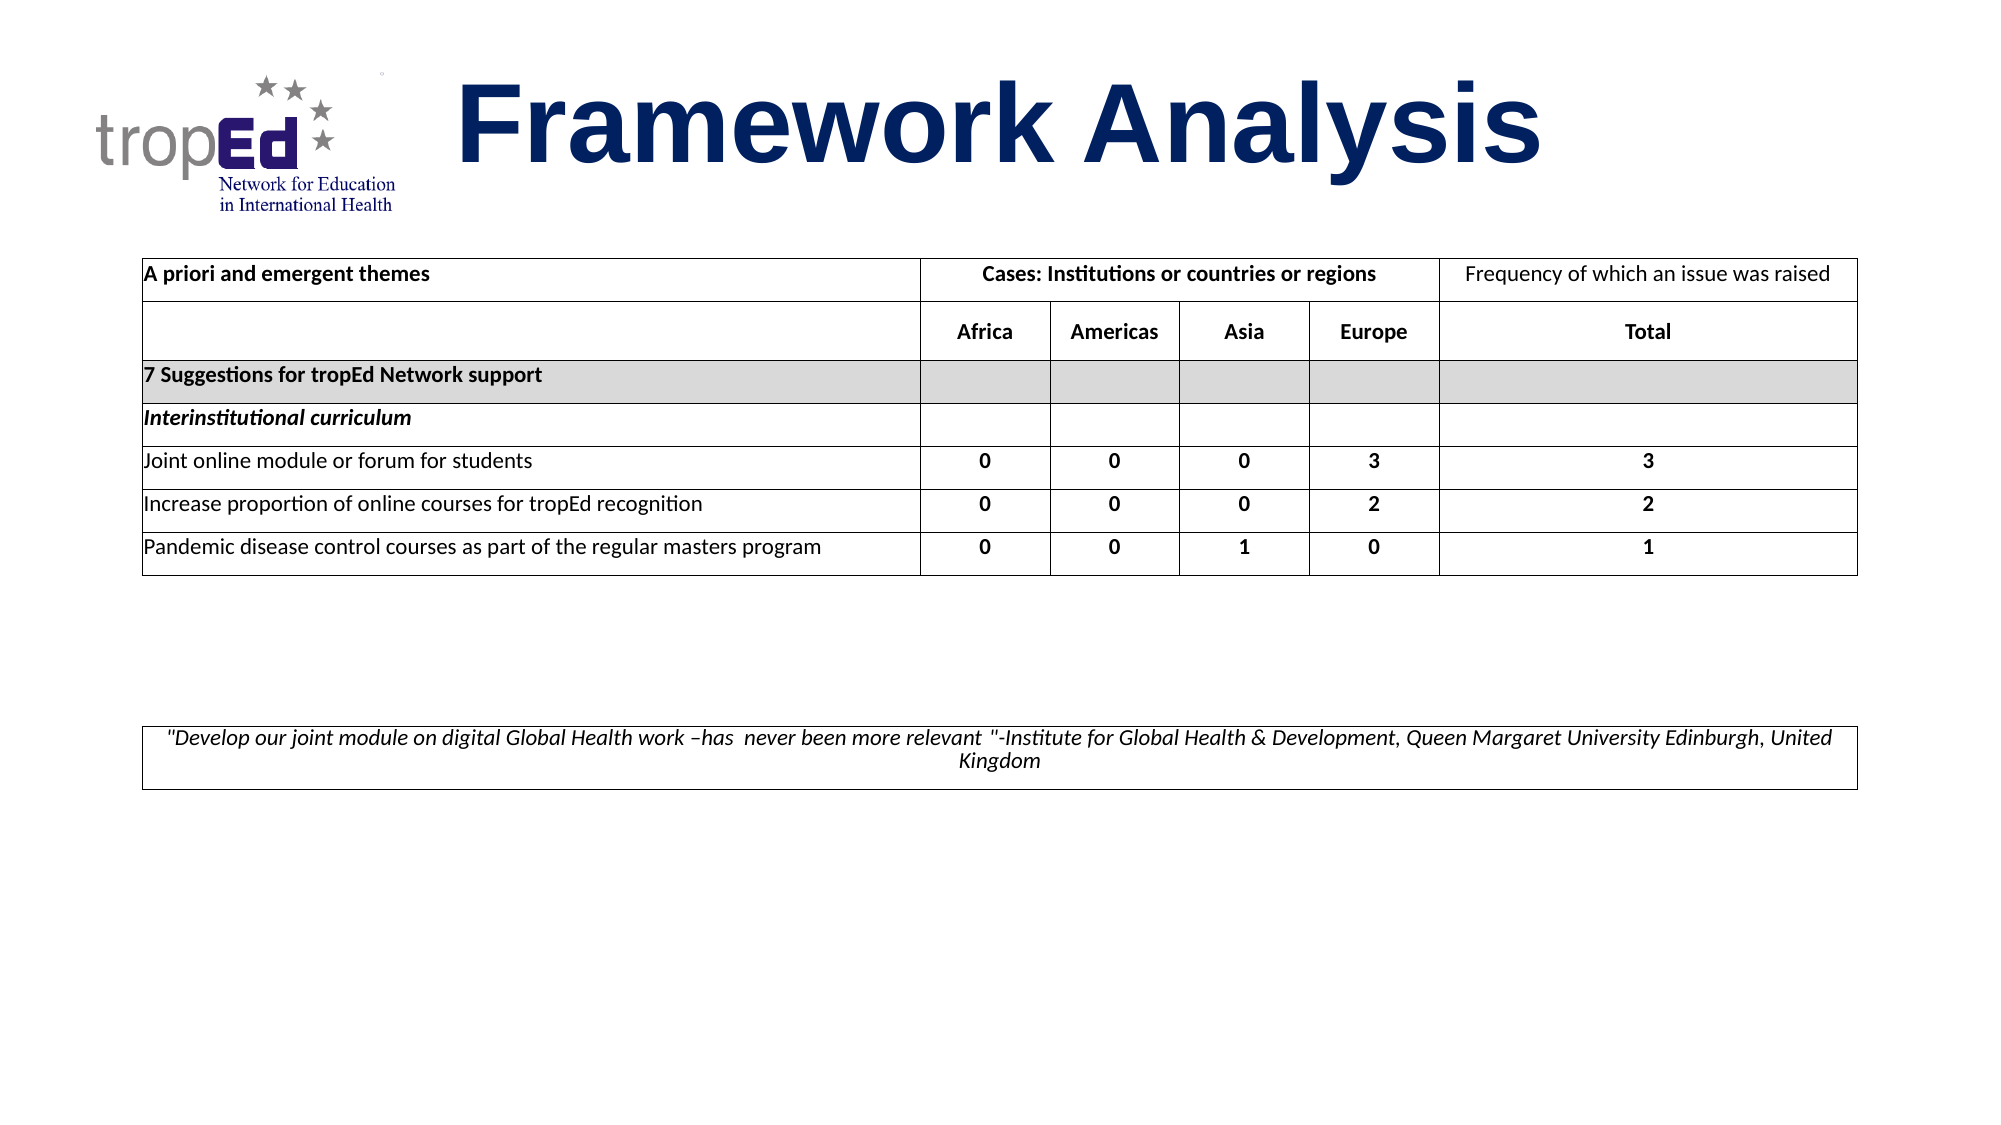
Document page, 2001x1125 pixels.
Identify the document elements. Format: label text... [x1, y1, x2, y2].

table_cell [1051, 404, 1179, 446]
table_header A priori and emergent themes [143, 259, 920, 301]
table_cell 0 [1051, 447, 1179, 489]
table_cell 0 [1051, 490, 1179, 532]
table_cell [143, 302, 920, 360]
table_cell 0 [1180, 447, 1309, 489]
table_cell Joint online module or forum for students [143, 447, 920, 489]
table_cell [921, 361, 1050, 403]
table_cell Increase proportion of online courses for tropEd recognition​ [143, 490, 920, 532]
table_cell Europe [1310, 302, 1439, 360]
table_cell [1180, 361, 1309, 403]
table_cell Total [1440, 302, 1857, 360]
title Framework Analysis [412, 59, 1863, 193]
table_cell [1440, 404, 1857, 446]
table_cell [1310, 404, 1439, 446]
table_cell Africa [921, 302, 1050, 360]
table_header "Develop our joint module on digital Global Health work –has never been more relevant​ "-Institute for Global Health & Development, Queen Margaret University Edinburgh, United Kingdom [143, 727, 1857, 789]
table_cell 3 [1440, 447, 1857, 489]
picture [73, 59, 412, 246]
table_cell Interinstitutional curriculum [143, 404, 920, 446]
table_cell 3 [1310, 447, 1439, 489]
table_cell Asia [1180, 302, 1309, 360]
table_cell 0 [1310, 533, 1439, 575]
table_cell [1440, 361, 1857, 403]
table_cell [1310, 361, 1439, 403]
table_cell 1 [1180, 533, 1309, 575]
table_cell 0 [1180, 490, 1309, 532]
table_header Cases: Institutions or countries or regions [921, 259, 1439, 301]
table_cell 2 [1440, 490, 1857, 532]
table_cell 0 [1051, 533, 1179, 575]
table_cell 0 [921, 533, 1050, 575]
table_header Frequency of which an issue was raised [1440, 259, 1857, 301]
table_cell 0 [921, 490, 1050, 532]
table_cell 1 [1440, 533, 1857, 575]
table_cell [1180, 404, 1309, 446]
table_cell Pandemic disease control courses as part of the regular masters program [143, 533, 920, 575]
table_cell 7 Suggestions for tropEd Network support [143, 361, 920, 403]
table_cell [1051, 361, 1179, 403]
table_cell 0 [921, 447, 1050, 489]
table_cell Americas [1051, 302, 1179, 360]
table_cell 2 [1310, 490, 1439, 532]
table_cell [921, 404, 1050, 446]
